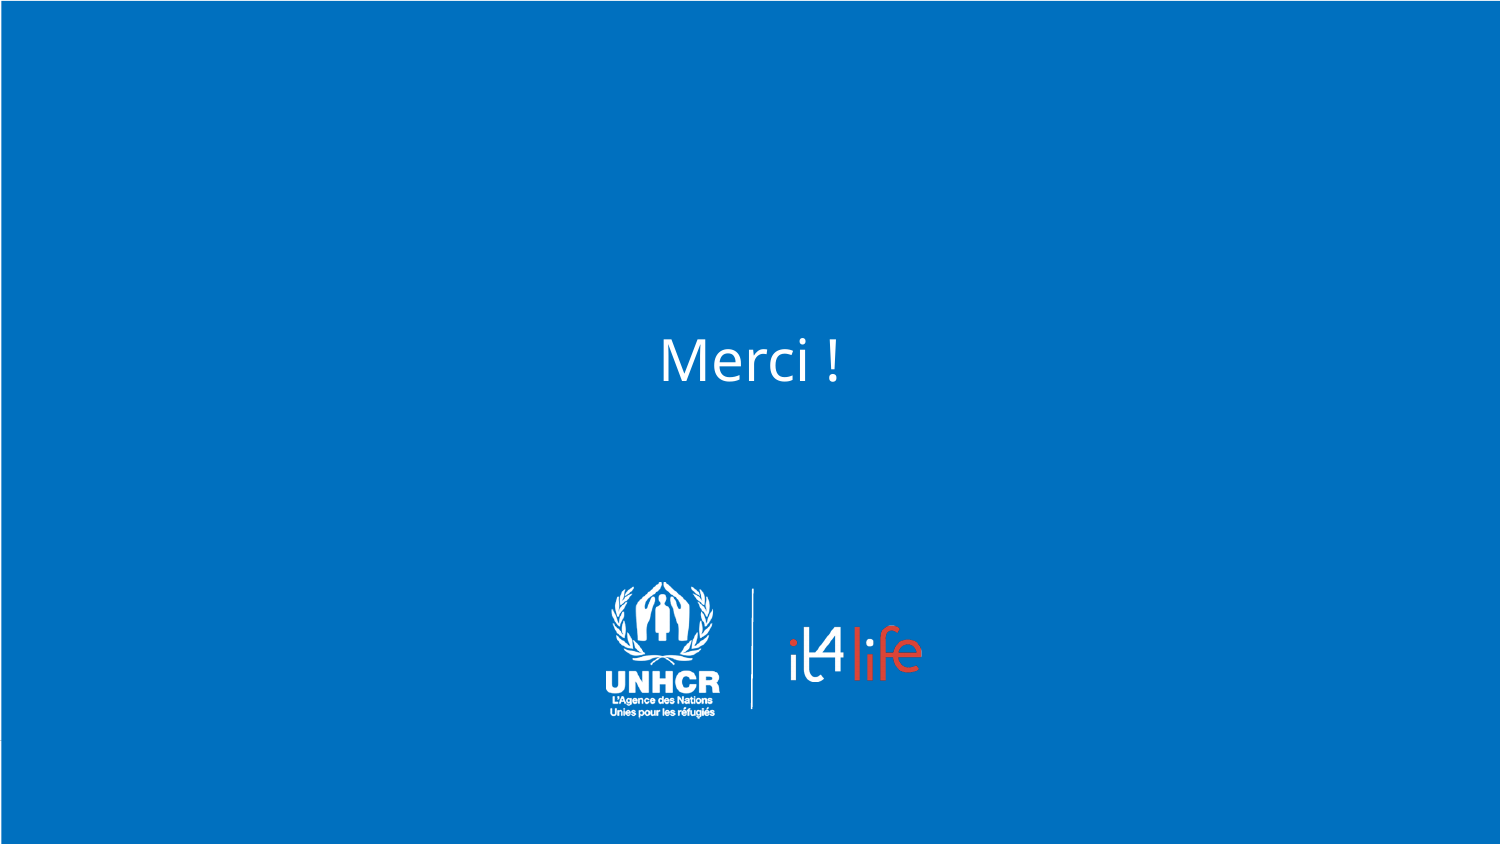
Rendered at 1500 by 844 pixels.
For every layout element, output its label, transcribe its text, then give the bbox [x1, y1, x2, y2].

picture [762, 613, 948, 693]
picture [201, 582, 720, 817]
title Merci ! [81, 269, 1419, 394]
text_box [1, 0, 1500, 844]
